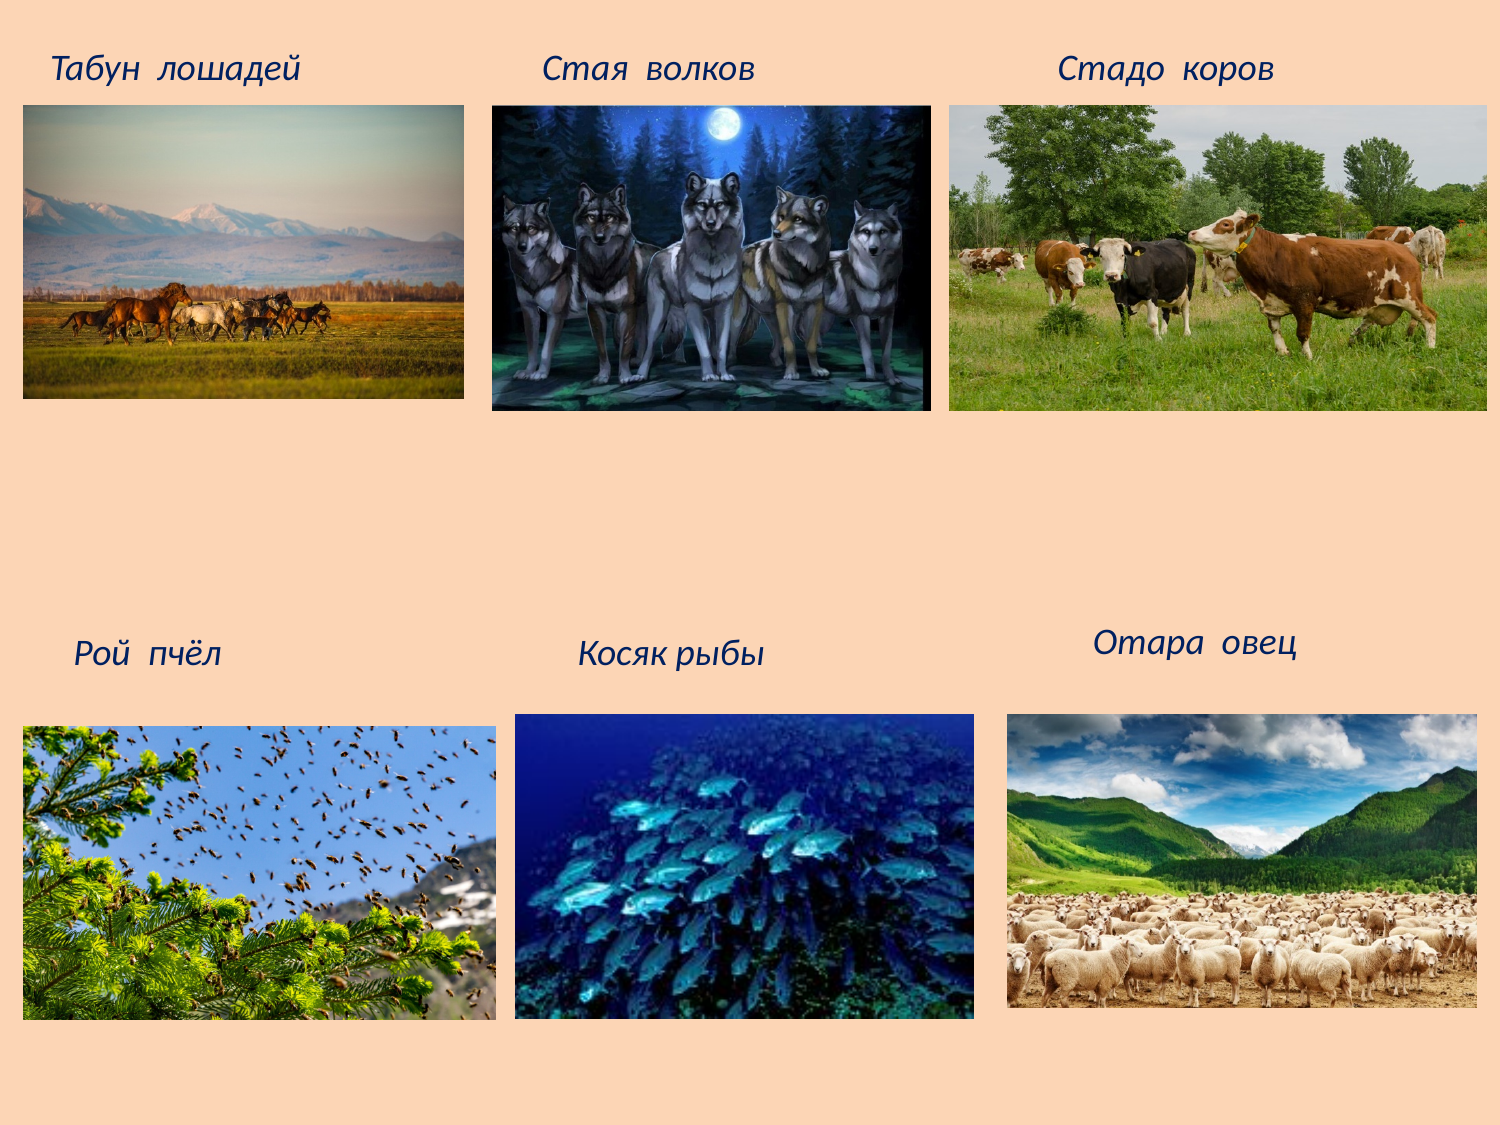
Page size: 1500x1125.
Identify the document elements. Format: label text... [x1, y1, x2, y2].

picture [515, 714, 975, 1020]
text_box Косяк рыбы [562, 621, 950, 681]
text_box Стая волков [527, 35, 868, 95]
picture [23, 726, 497, 1020]
picture [23, 105, 465, 399]
text_box Стадо коров [1042, 35, 1418, 95]
text_box Рой пчёл [58, 621, 364, 681]
picture [948, 105, 1487, 411]
picture [1007, 714, 1477, 1009]
text_box Табун лошадей [35, 35, 329, 95]
text_box Отара овец [1078, 609, 1430, 670]
picture [491, 105, 931, 411]
